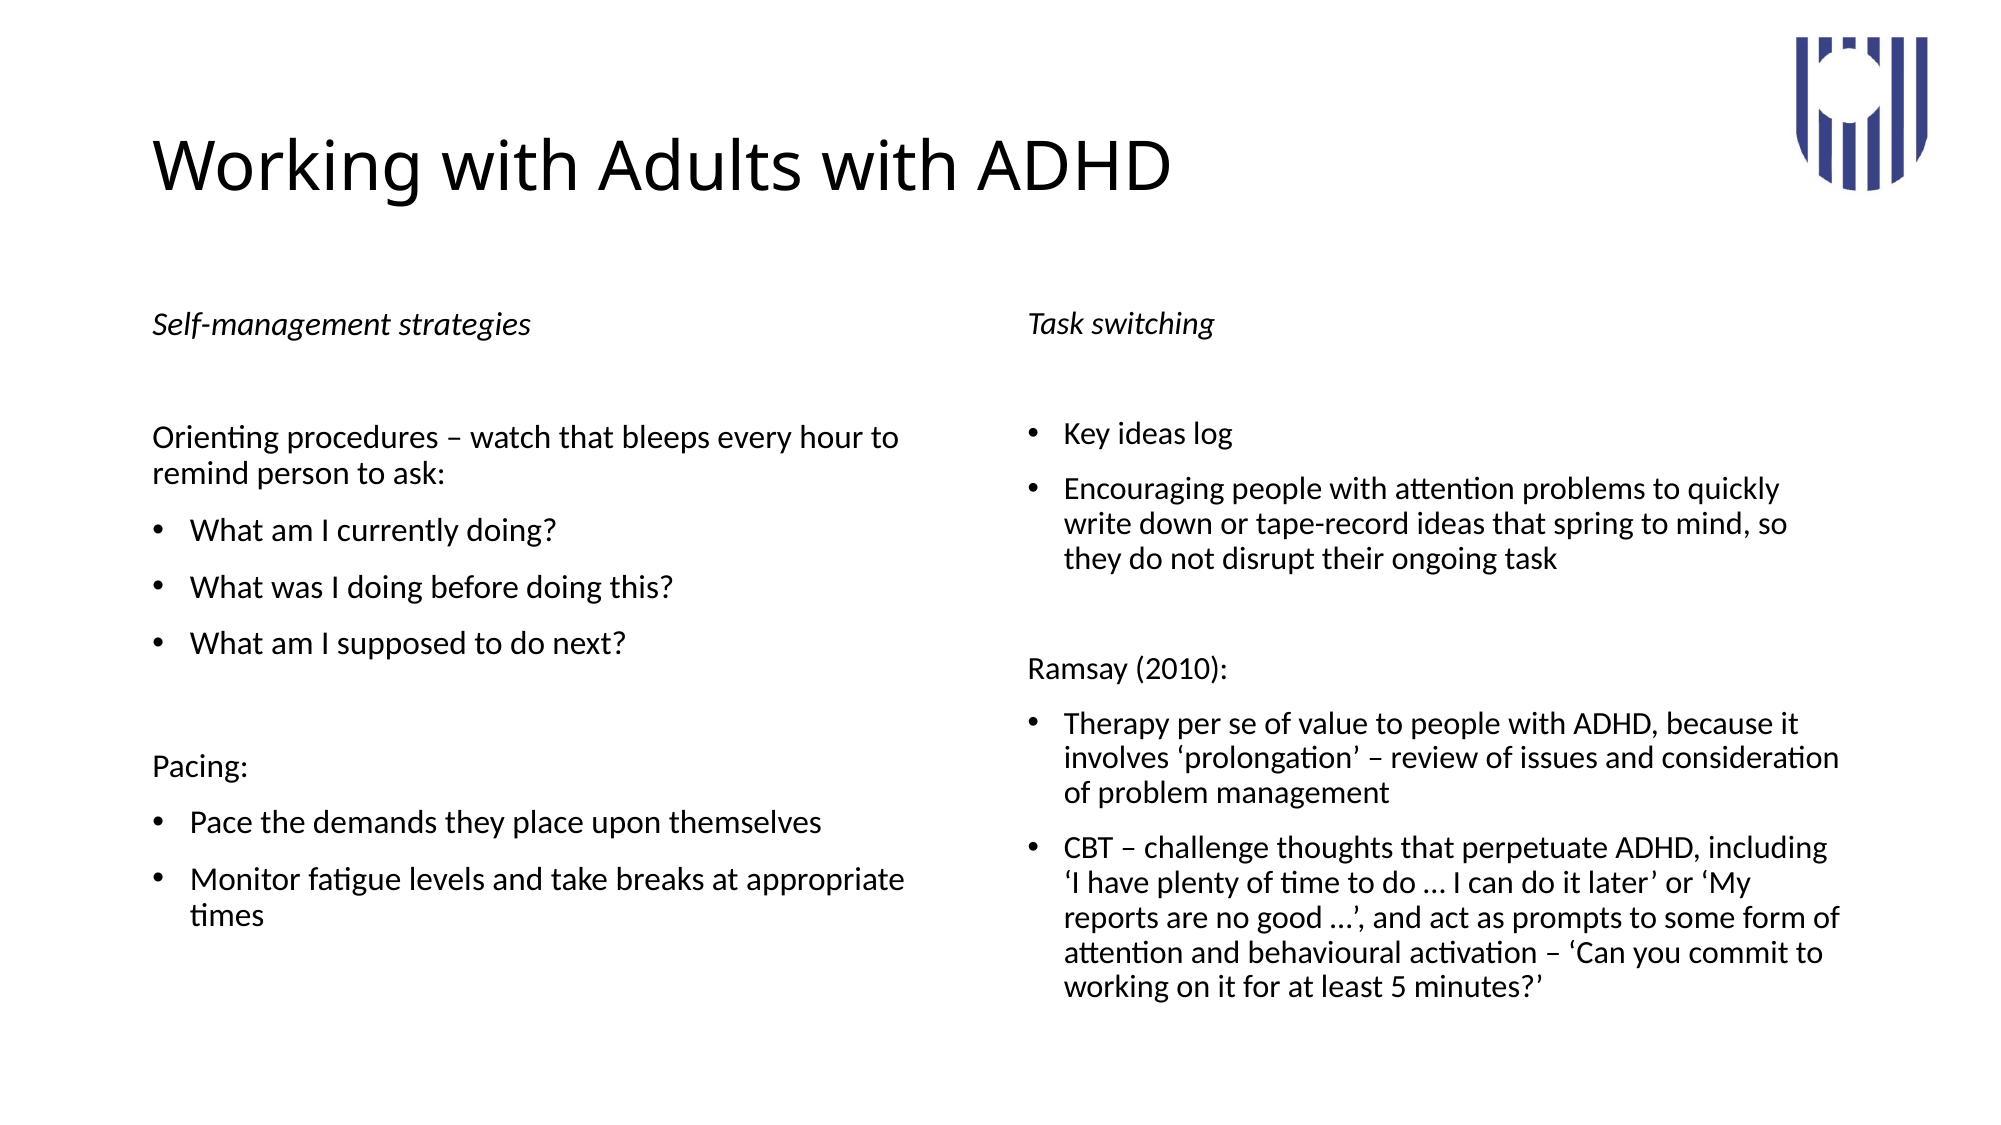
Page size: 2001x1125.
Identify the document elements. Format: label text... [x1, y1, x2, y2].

list Self-management strategies Orienting procedures – watch that bleeps every hour to remind person to ask: What am I currently doing? What was I doing before doing this? What am I supposed to do next? Pacing: Pace the demands they place upon themselves Monitor fatigue levels and take breaks at appropriate times [137, 299, 988, 1014]
picture [1742, 0, 1983, 240]
title Working with Adults with ADHD [137, 59, 1863, 278]
list Task switching Key ideas log Encouraging people with attention problems to quickly write down or tape-record ideas that spring to mind, so they do not disrupt their ongoing task Ramsay (2010): Therapy per se of value to people with ADHD, because it involves ‘prolongation’ – review of issues and consideration of problem management CBT – challenge thoughts that perpetuate ADHD, including ‘I have plenty of time to do … I can do it later’ or ‘My reports are no good …’, and act as prompts to some form of attention and behavioural activation – ‘Can you commit to working on it for at least 5 minutes?’ [1012, 299, 1863, 1014]
